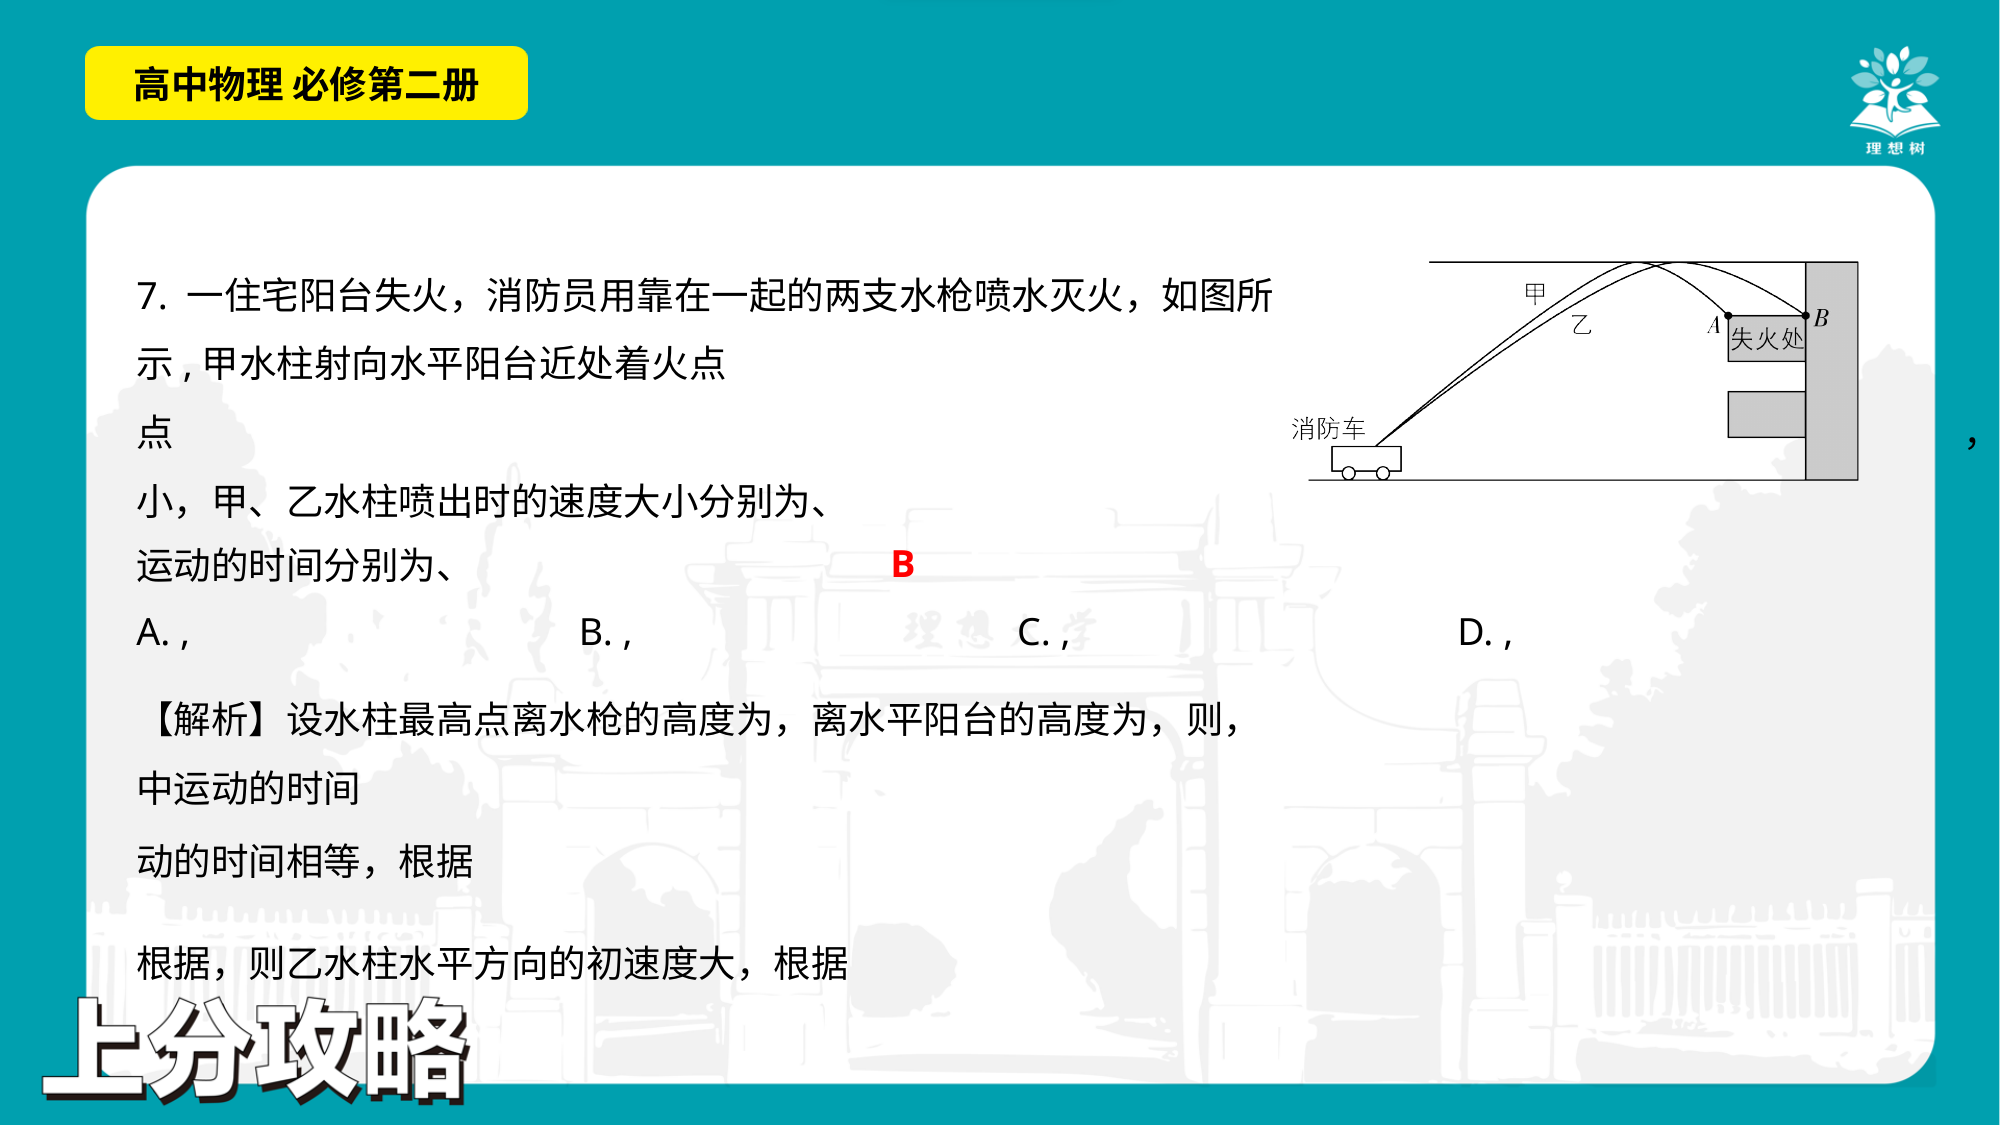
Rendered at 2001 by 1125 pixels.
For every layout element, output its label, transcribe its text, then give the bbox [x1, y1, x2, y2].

text_box B [875, 520, 931, 579]
picture [0, 0, 2000, 1125]
